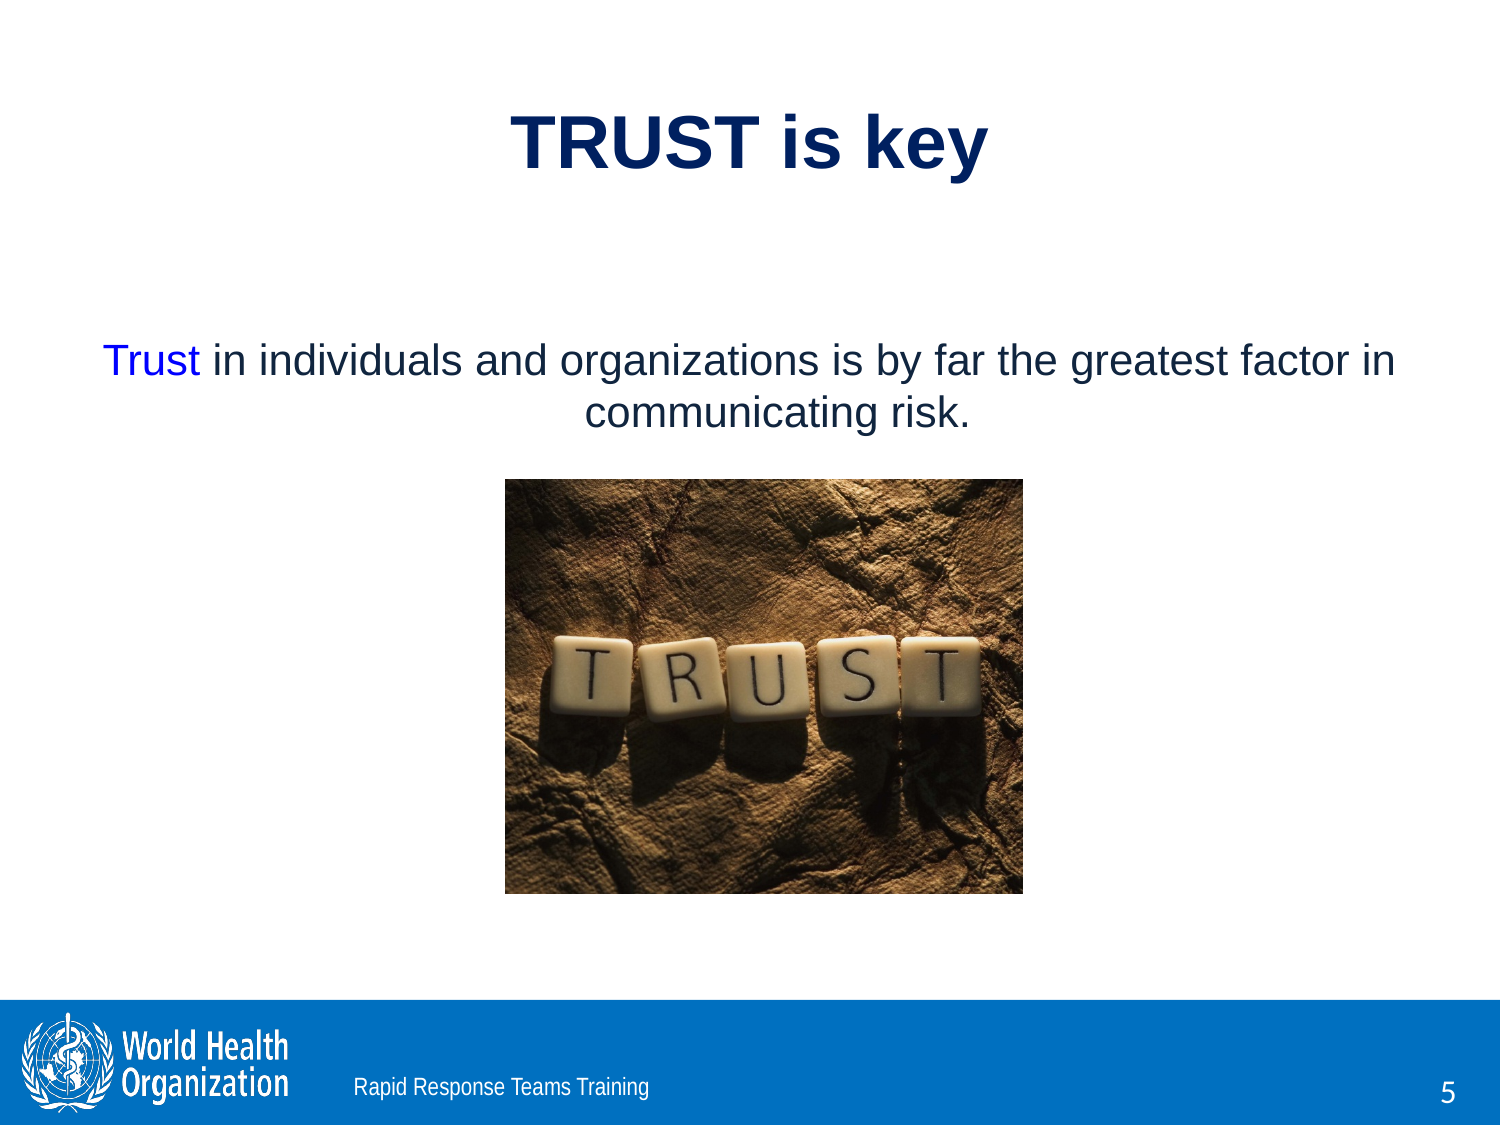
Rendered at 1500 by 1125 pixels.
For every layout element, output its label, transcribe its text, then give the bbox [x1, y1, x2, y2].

picture [21, 1012, 288, 1113]
title TRUST is key [75, 45, 1425, 233]
picture [504, 479, 1023, 894]
list Trust in individuals and organizations is by far the greatest factor in communicating risk. [75, 262, 1425, 1005]
